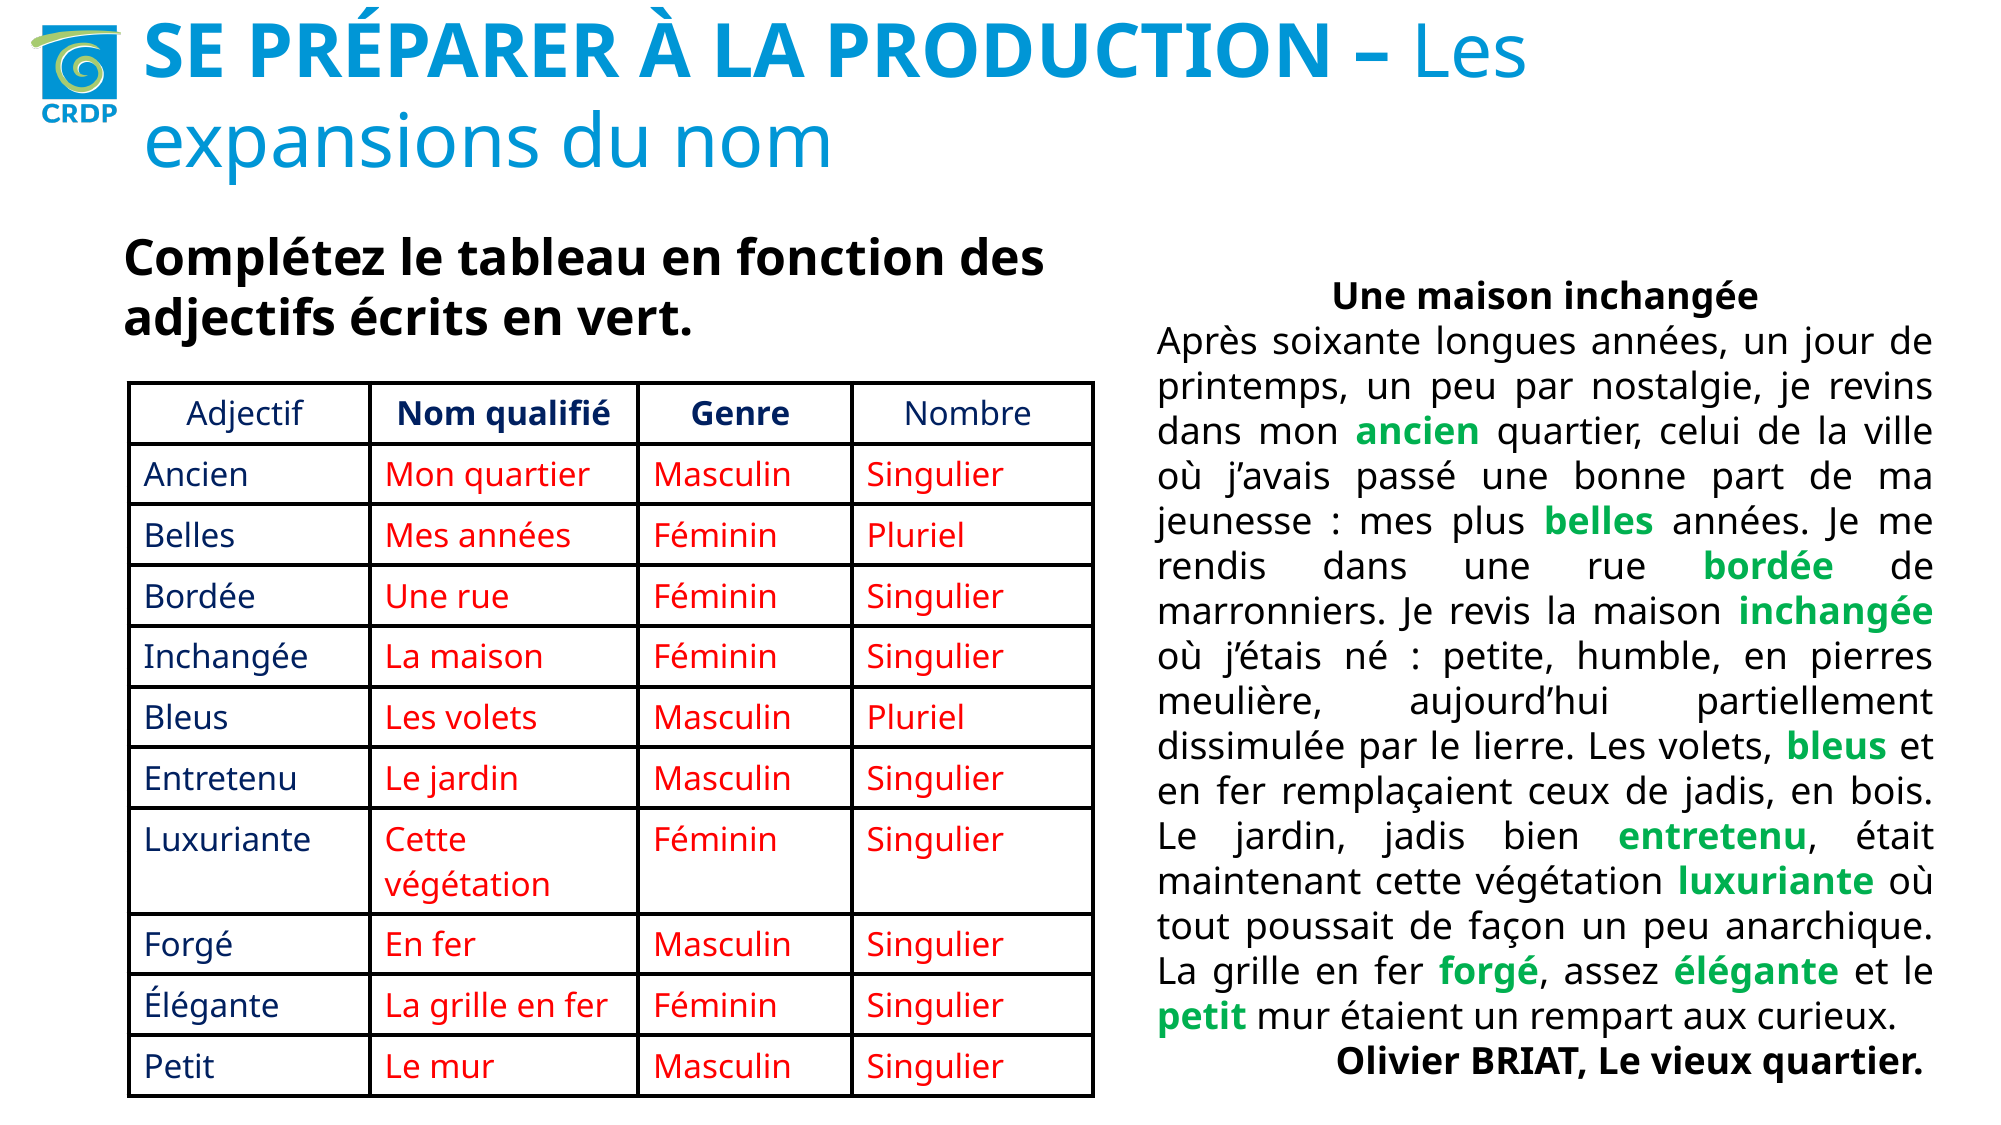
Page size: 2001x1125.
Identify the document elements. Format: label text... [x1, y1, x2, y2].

table_header Adjectif [131, 385, 368, 442]
table_cell Masculin [640, 446, 850, 502]
table_header Nombre [854, 385, 1091, 442]
table_cell Forgé [131, 916, 368, 972]
table_cell Singulier [854, 916, 1091, 972]
table_cell Singulier [854, 628, 1091, 685]
table_cell Singulier [854, 1037, 1091, 1094]
table_cell Mon quartier [372, 446, 636, 502]
table_cell Bleus [131, 689, 368, 745]
text_box Complétez le tableau en fonction des adjectifs écrits en vert. [108, 216, 1114, 354]
table_cell Singulier [854, 976, 1091, 1033]
table_cell Féminin [640, 628, 850, 685]
table_cell Le mur [372, 1037, 636, 1094]
table_cell Féminin [640, 506, 850, 563]
table_cell Une rue [372, 567, 636, 624]
table_cell Luxuriante [131, 810, 368, 912]
table_cell Entretenu [131, 749, 368, 806]
picture [86, 108, 94, 118]
table_cell Féminin [640, 567, 850, 624]
table_cell En fer [372, 916, 636, 972]
table_cell Masculin [640, 749, 850, 806]
table_header Genre [640, 385, 850, 442]
table_cell Ancien [131, 446, 368, 502]
table_cell Singulier [854, 810, 1091, 912]
text_box Une maison inchangée Après soixante longues années, un jour de printemps, un peu par nostalgie, je revins dans mon ancien quartier, celui de la ville où j’avais passé une bonne part de ma jeunesse : mes plus belles années. Je me rendis dans une rue bordée de marronniers. Je revis la maison inchangée où j’étais né : petite, humble, en pierres meulière, aujourd’hui partiellement dissimulée par le lierre. Les volets, bleus et en fer remplaçaient ceux de jadis, en bois. Le jardin, jadis bien entretenu, était maintenant cette végétation luxuriante où tout poussait de façon un peu anarchique. La grille en fer forgé, assez élégante et le petit mur étaient un rempart aux curieux. Olivier BRIAT, Le vieux quartier. [1141, 264, 1950, 1052]
table_cell Belles [131, 506, 368, 563]
table_cell Féminin [640, 810, 850, 912]
table_cell Singulier [854, 446, 1091, 502]
table_cell Les volets [372, 689, 636, 745]
table_cell Masculin [640, 916, 850, 972]
picture [31, 25, 121, 123]
table_cell La grille en fer [372, 976, 636, 1033]
table_cell Singulier [854, 567, 1091, 624]
table_cell Inchangée [131, 628, 368, 685]
table_cell Singulier [854, 749, 1091, 806]
table_cell Mes années [372, 506, 636, 563]
table_cell Petit [131, 1037, 368, 1094]
table_header Nom qualifié [372, 385, 636, 442]
table_cell Bordée [131, 567, 368, 624]
text_box SE PRÉPARER À LA PRODUCTION – Les expansions du nom [128, 45, 1889, 139]
table_cell Cette végétation [372, 810, 636, 912]
table_cell Masculin [640, 689, 850, 745]
table_cell Masculin [640, 1037, 850, 1094]
table_cell Pluriel [854, 506, 1091, 563]
table_cell Le jardin [372, 749, 636, 806]
table_cell La maison [372, 628, 636, 685]
table_cell Pluriel [854, 689, 1091, 745]
table_cell Féminin [640, 976, 850, 1033]
table_cell Élégante [131, 976, 368, 1033]
